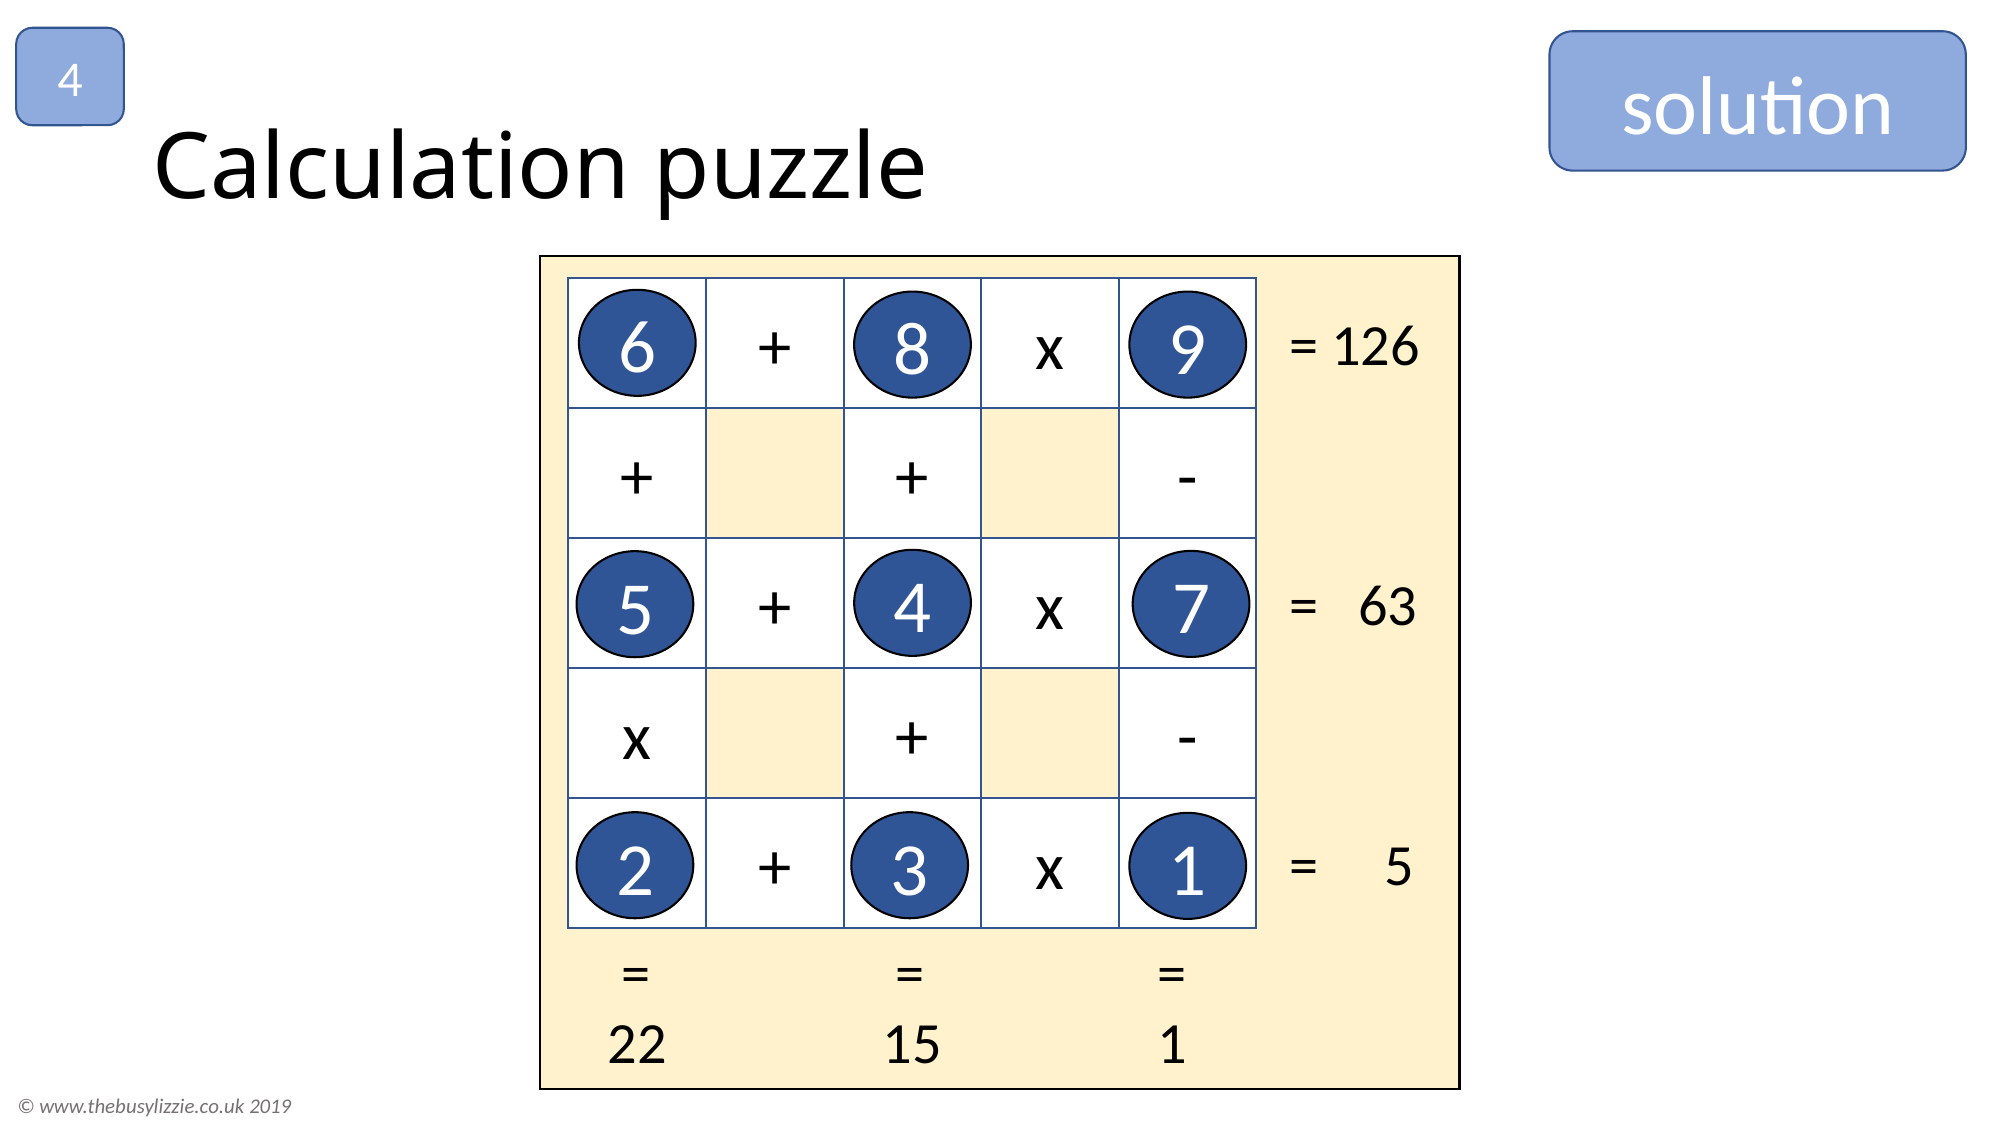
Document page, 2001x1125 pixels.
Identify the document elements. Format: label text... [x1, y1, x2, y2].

text_box solution [1548, 30, 1967, 172]
text_box © www.thebusylizzie.co.uk 2019 [2, 1085, 311, 1125]
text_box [540, 255, 1460, 1089]
title Calculation puzzle [137, 59, 1863, 278]
text_box 4 [15, 26, 125, 127]
